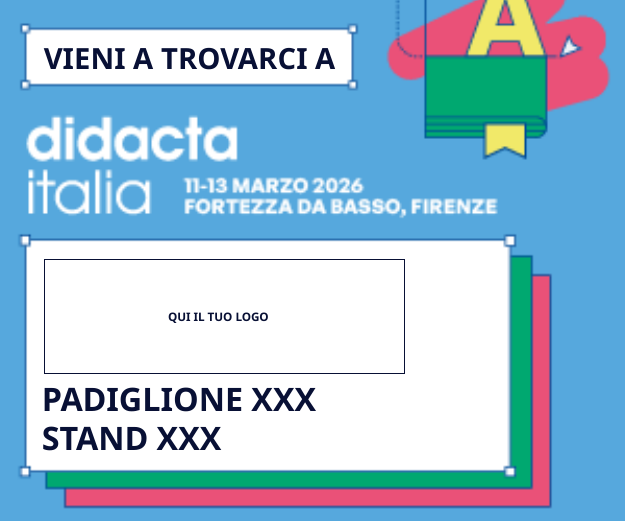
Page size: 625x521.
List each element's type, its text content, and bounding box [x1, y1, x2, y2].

text_box VIENI A TROVARCI A [37, 42, 343, 74]
text_box [43, 259, 405, 374]
picture [0, 0, 625, 521]
text_box PADIGLIONE XXX STAND XXX [37, 374, 378, 462]
